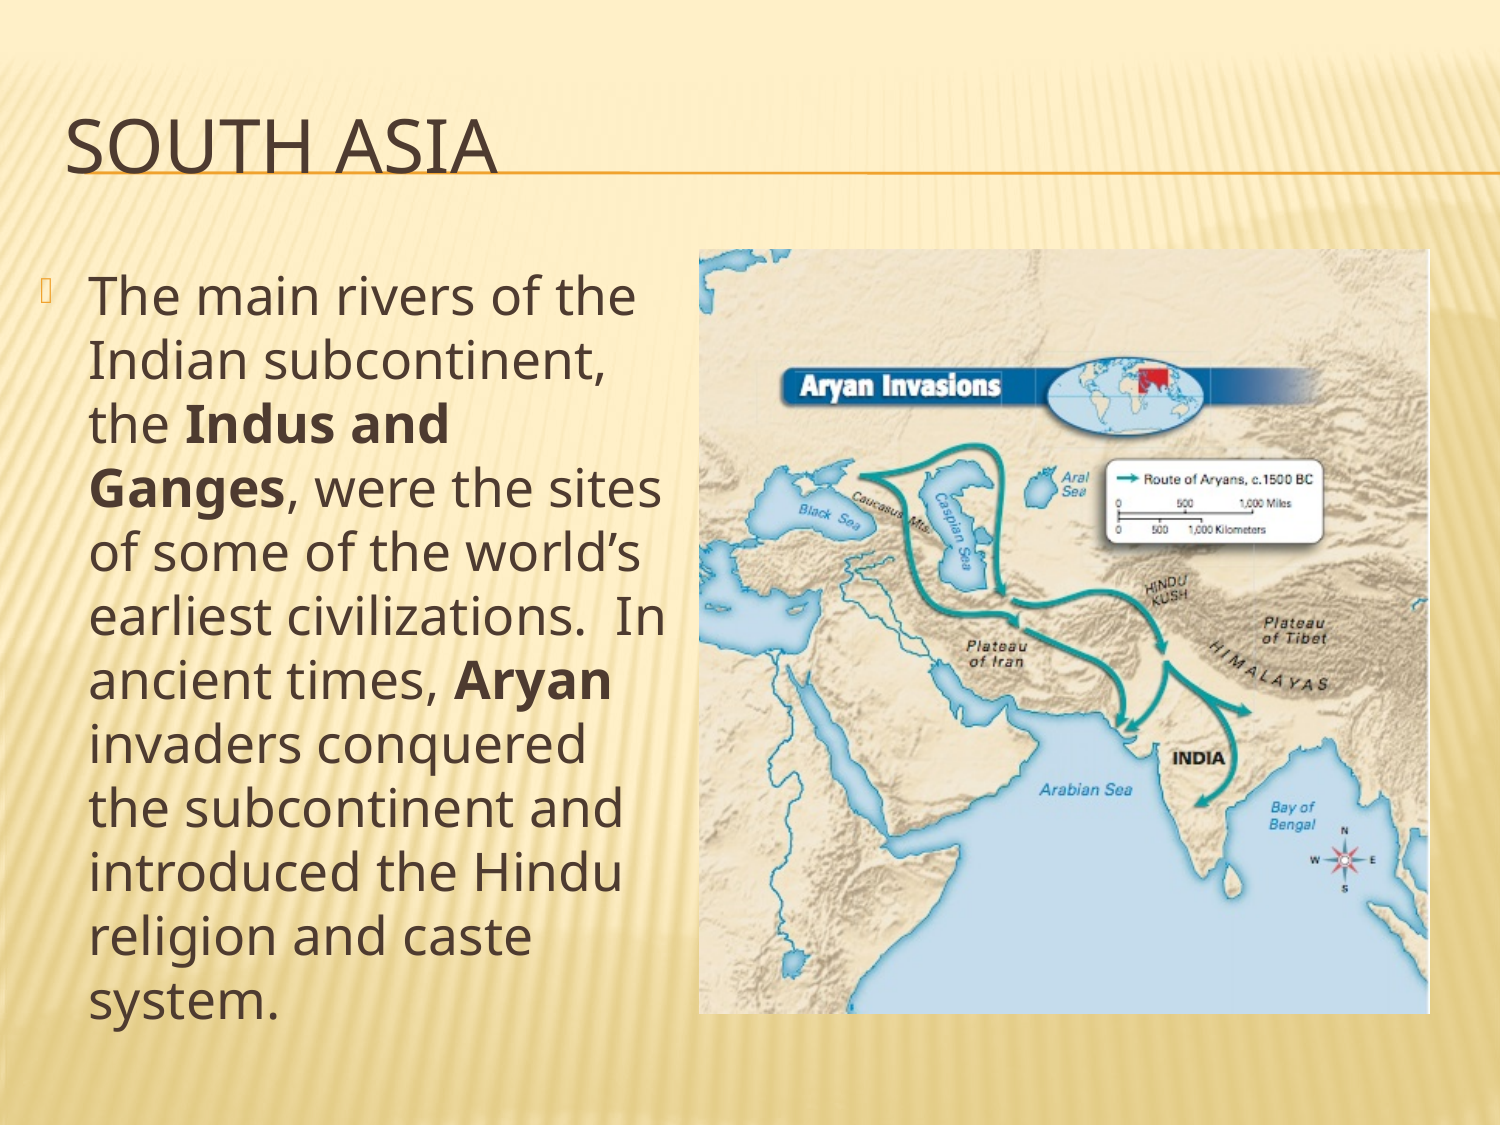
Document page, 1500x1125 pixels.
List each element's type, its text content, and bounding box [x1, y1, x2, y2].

picture [699, 249, 1430, 1015]
list The main rivers of the Indian subcontinent, the Indus and Ganges, were the sites of some of the world’s earliest civilizations. In ancient times, Aryan invaders conquered the subcontinent and introduced the Hindu religion and caste system. [24, 254, 688, 1063]
title South Asia [50, 75, 1475, 213]
